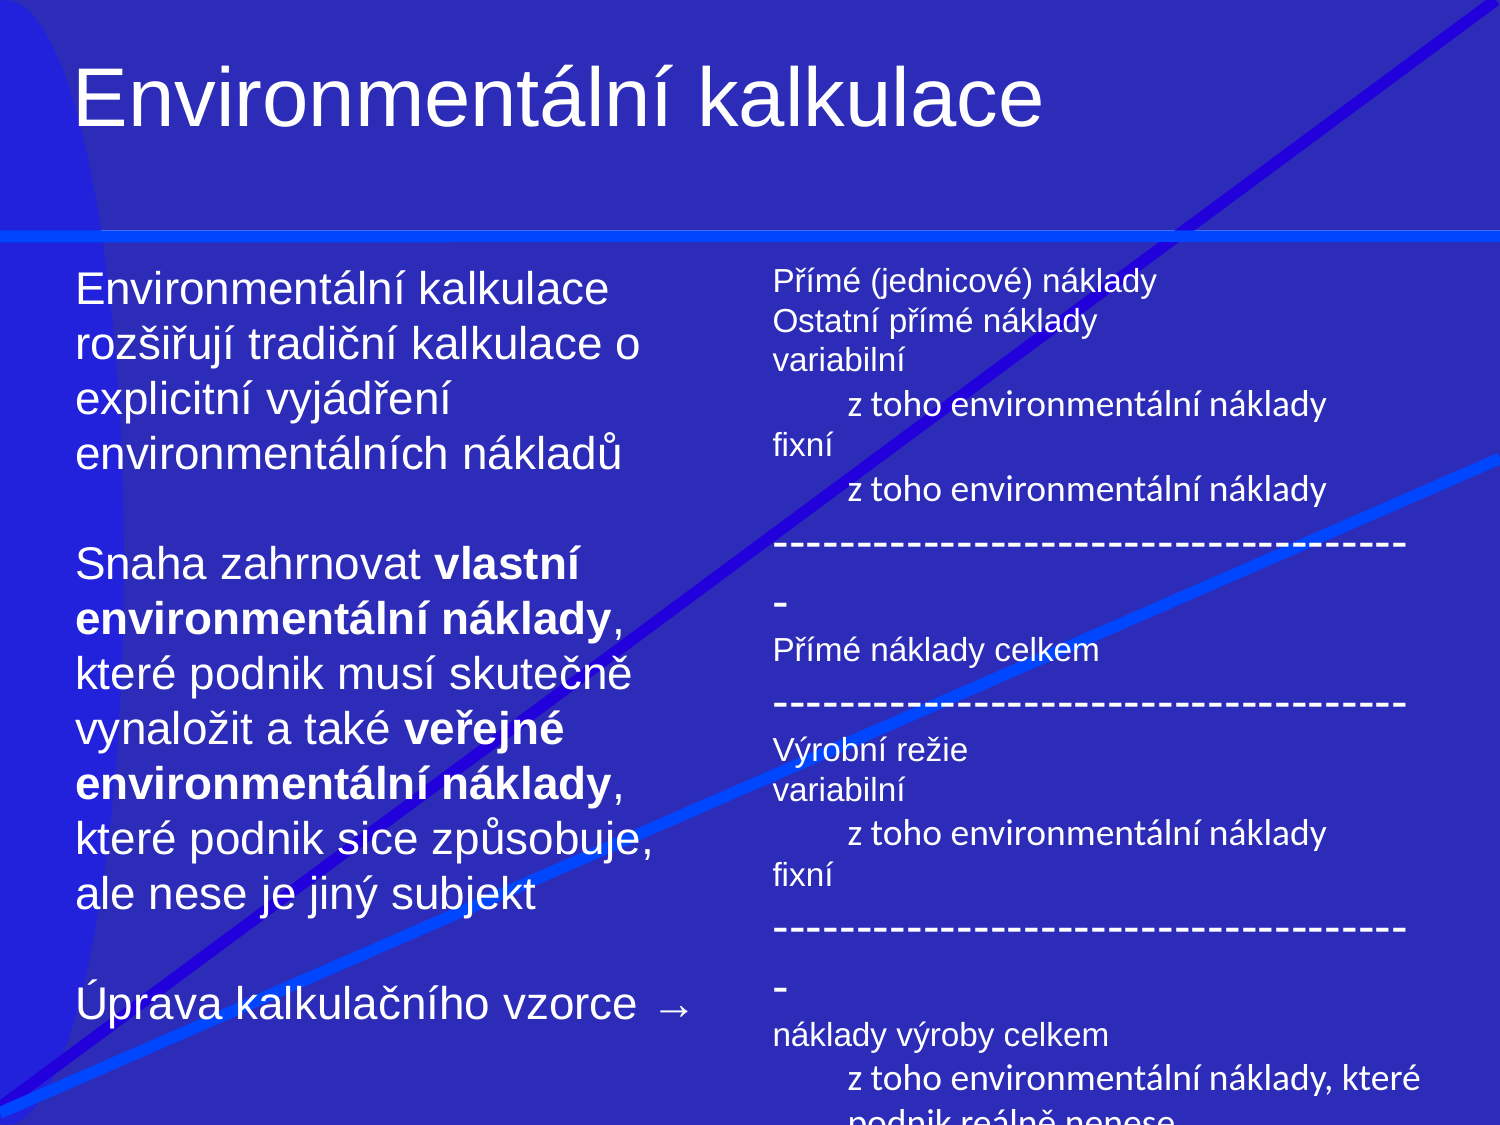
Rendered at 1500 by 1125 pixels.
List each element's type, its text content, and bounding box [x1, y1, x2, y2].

list Přímé (jednicové) náklady Ostatní přímé náklady variabilní z toho environmentální náklady fixní z toho environmentální náklady --------------------------------------- Přímé náklady celkem -------------------------------------- Výrobní režie variabilní z toho environmentální náklady fixní --------------------------------------- náklady výroby celkem z toho environmentální náklady, které podnik reálně nenese [772, 258, 1425, 1032]
list Environmentální kalkulace rozšiřují tradiční kalkulace o explicitní vyjádření environmentálních nákladů Snaha zahrnovat vlastní environmentální náklady, které podnik musí skutečně vynaložit a také veřejné environmentální náklady, které podnik sice způsobuje, ale nese je jiný subjekt Úprava kalkulačního vzorce → [75, 258, 728, 1092]
title Environmentální kalkulace [72, 43, 1428, 234]
